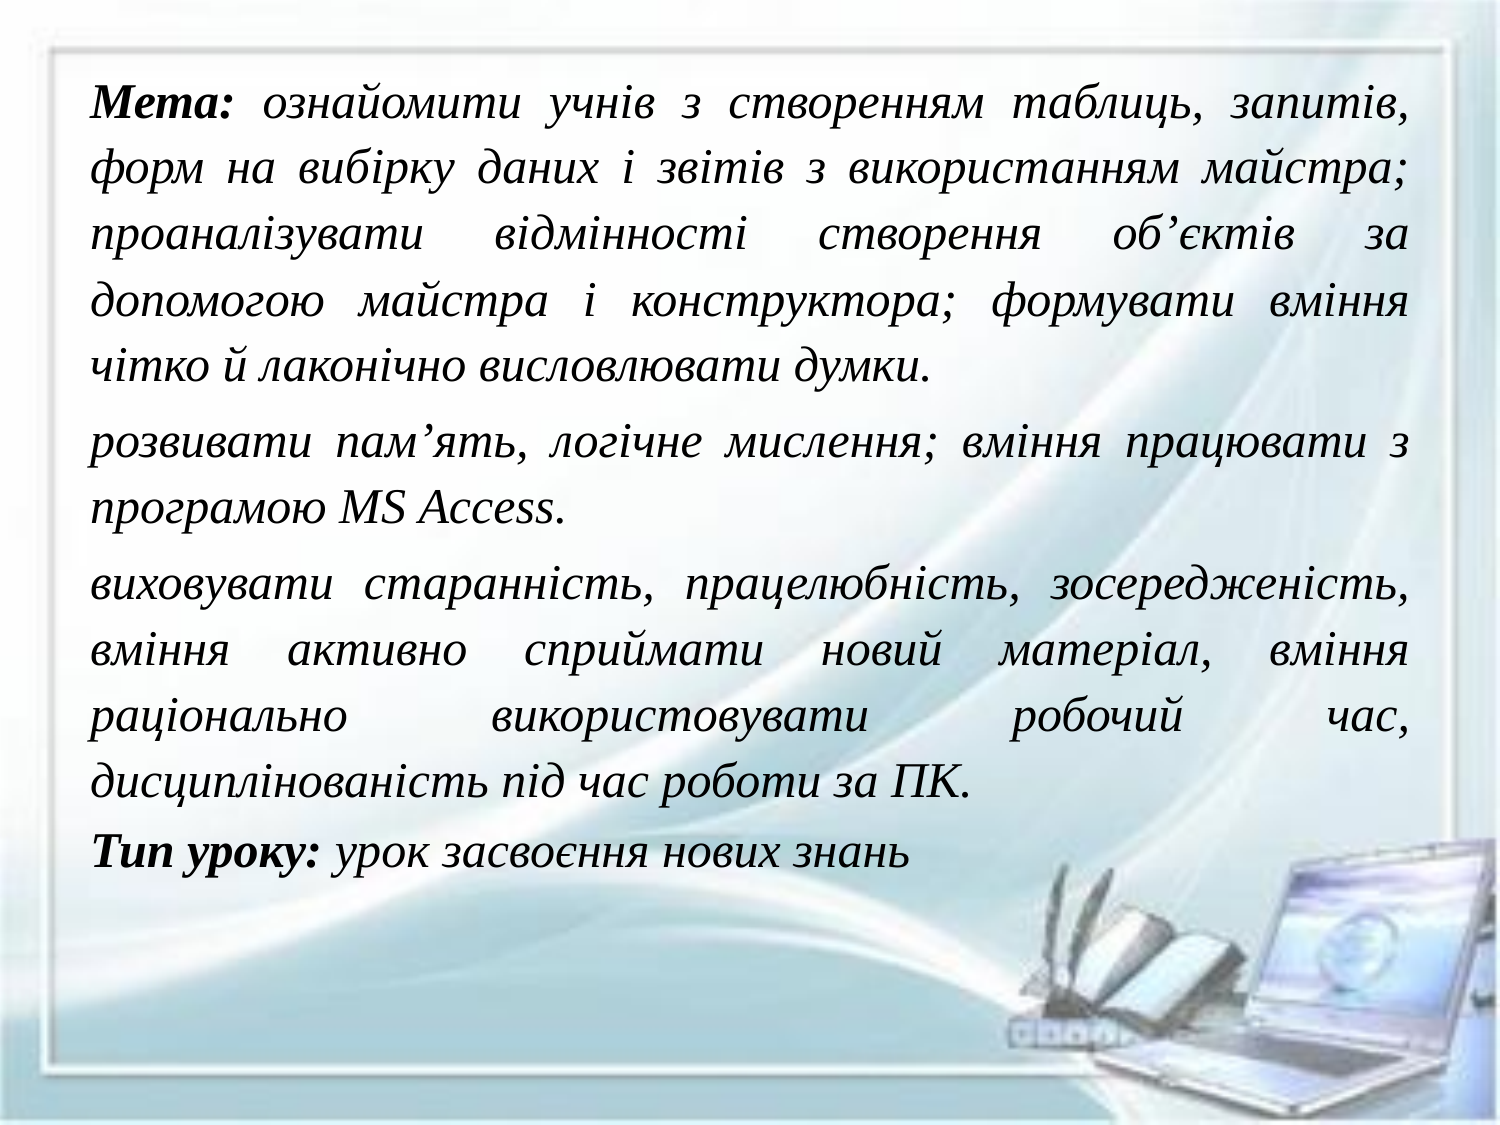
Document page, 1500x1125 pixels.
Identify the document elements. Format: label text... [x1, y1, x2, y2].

picture [0, 0, 1500, 1125]
list Мета: ознайомити учнів з створенням таблиць, запитів, форм на вибірку даних і звітів з використанням майстра; проаналізувати відмінності створення об’єктів за допомогою майстра і конструктора; формувати вміння чітко й лаконічно висловлювати думки. розвивати пам’ять, логічне мислення; вміння працювати з програмою MS Access. виховувати старанність, працелюбність, зосередженість, вміння активно сприймати новий матеріал, вміння раціонально використовувати робочий час, дисциплінованість під час роботи за ПК. Тип уроку: урок засвоєння нових знань [75, 54, 1425, 917]
